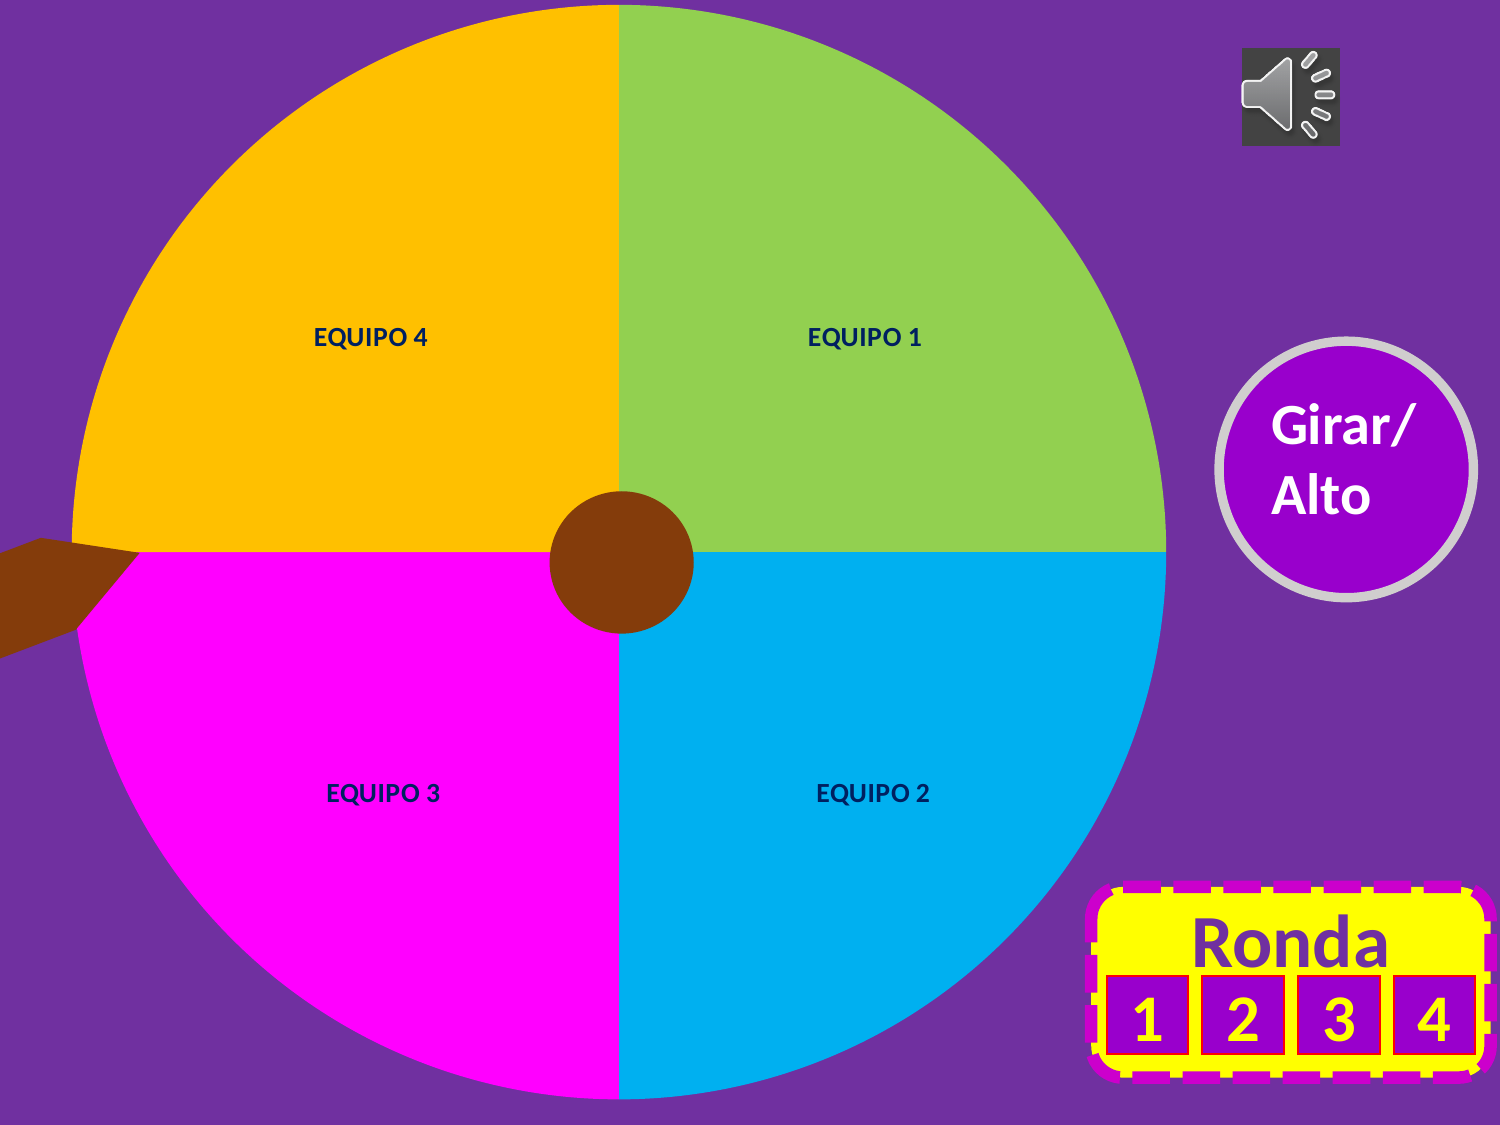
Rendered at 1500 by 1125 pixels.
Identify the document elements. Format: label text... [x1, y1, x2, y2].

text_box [1091, 886, 1491, 1078]
chart [0, 0, 1361, 1123]
text_box Girar/ Alto [1361, 340, 1475, 598]
picture [1241, 47, 1342, 148]
